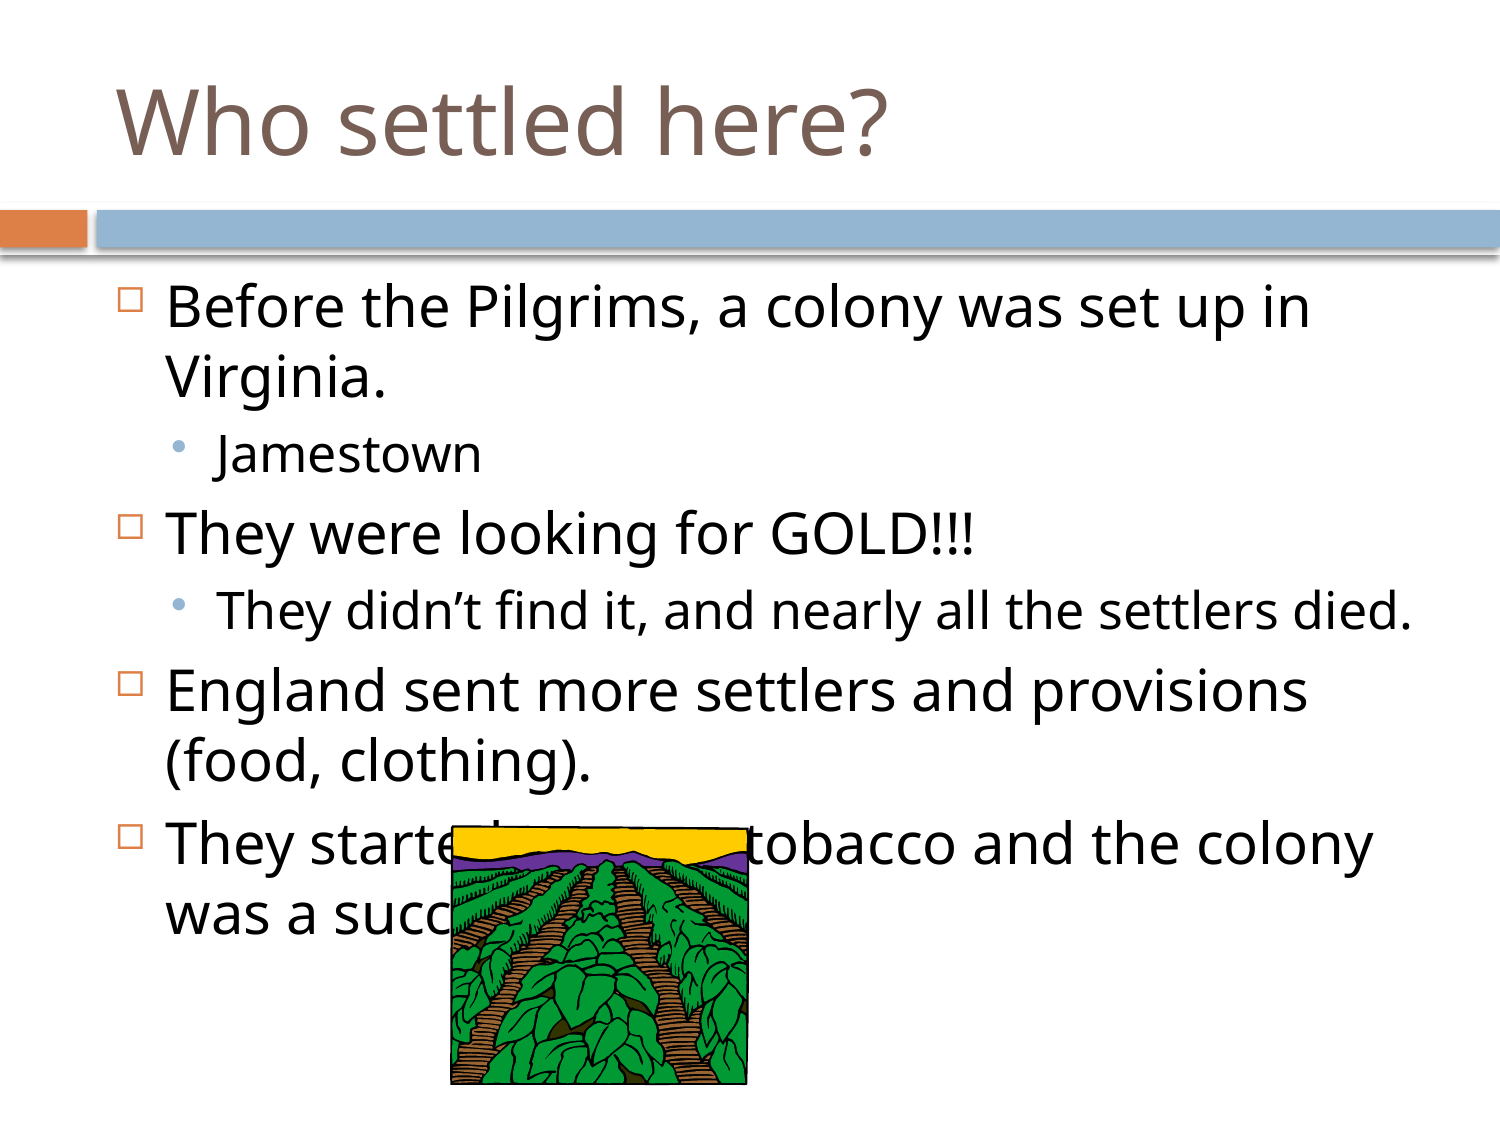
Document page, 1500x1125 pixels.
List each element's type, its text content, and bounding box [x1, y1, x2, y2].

title Who settled here? [100, 37, 1438, 200]
list Before the Pilgrims, a colony was set up in Virginia. Jamestown They were looking for GOLD!!! They didn’t find it, and nearly all the settlers died. England sent more settlers and provisions (food, clothing). They started to grow tobacco and the colony was a success. [100, 262, 1438, 1000]
picture [449, 824, 751, 1086]
